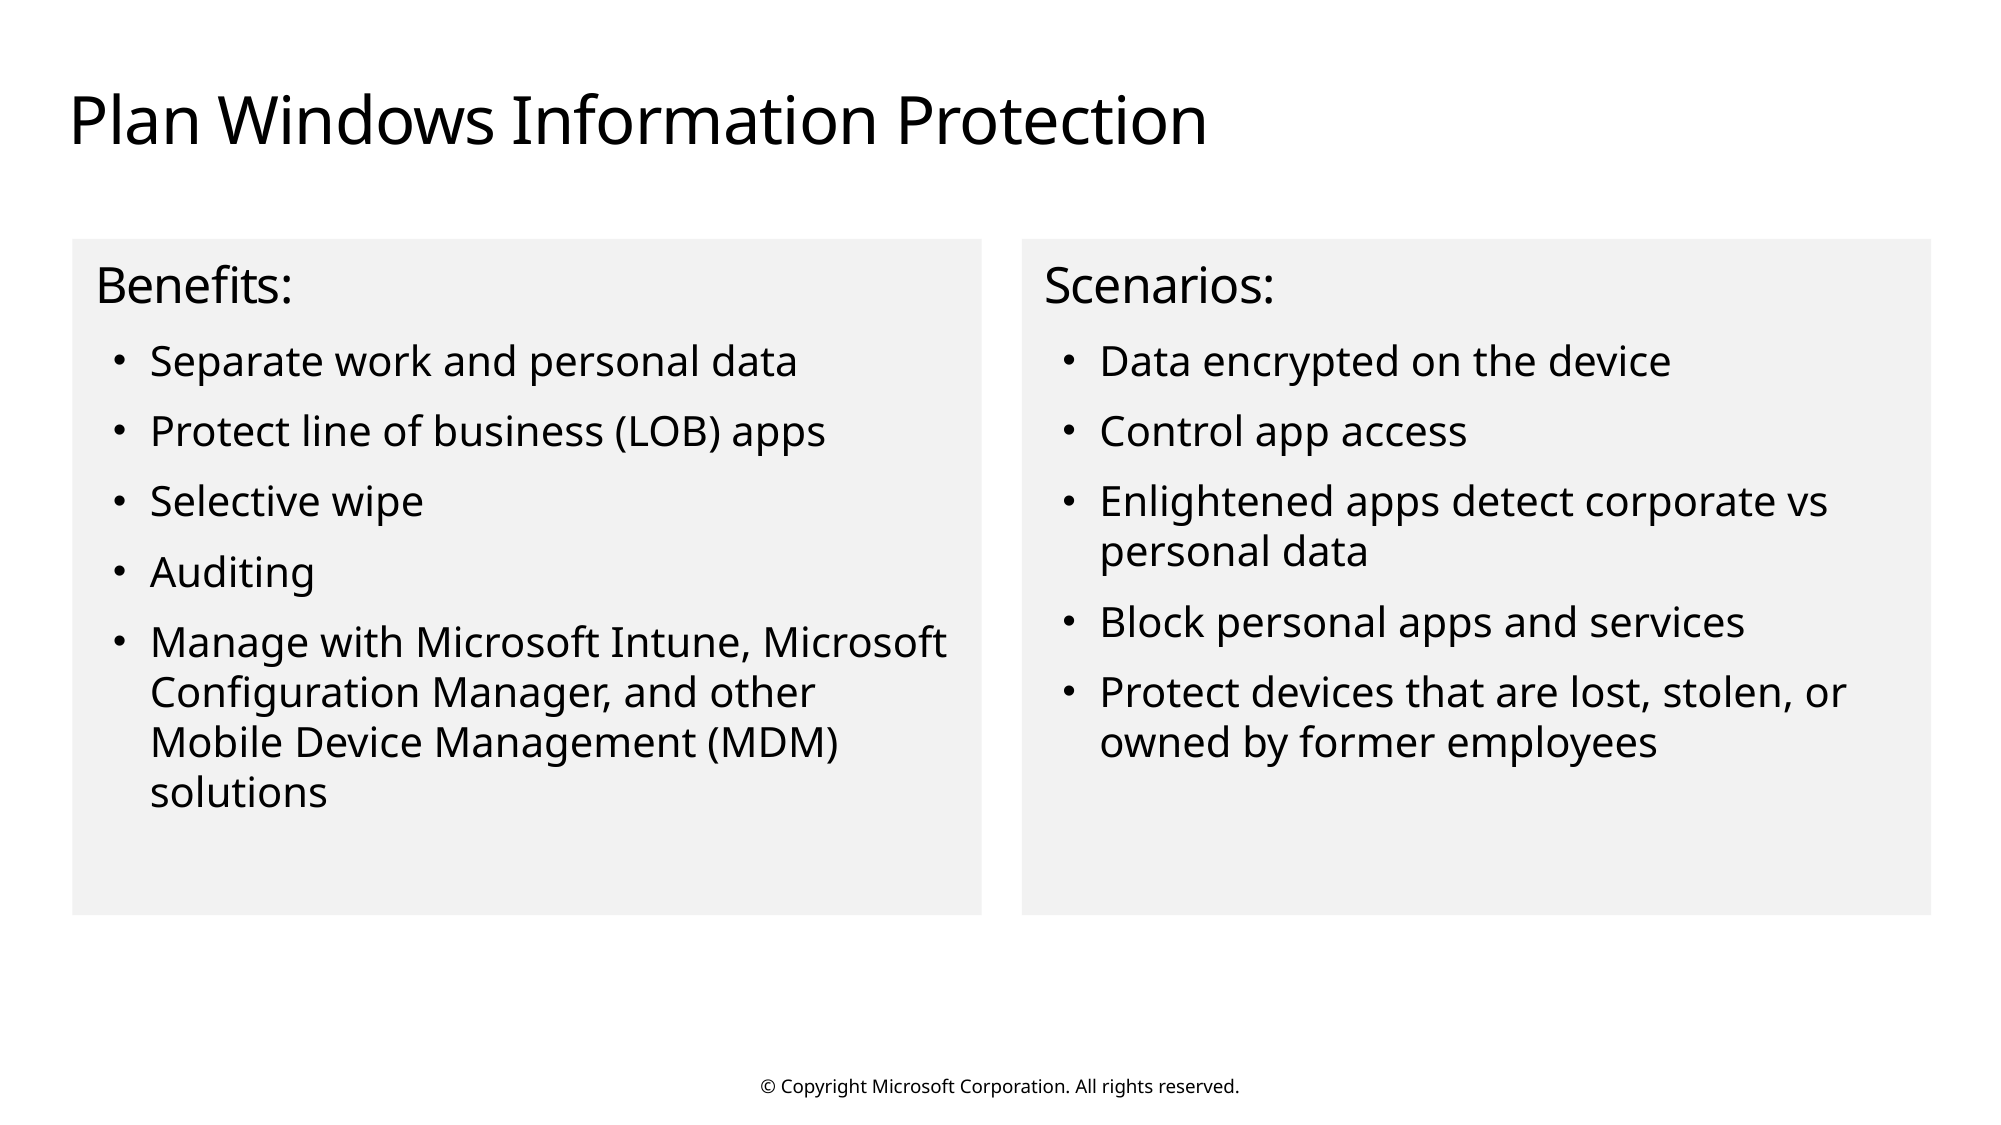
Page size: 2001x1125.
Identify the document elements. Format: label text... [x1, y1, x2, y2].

list Scenarios: Data encrypted on the device Control app access Enlightened apps detect corporate vs personal data Block personal apps and services Protect devices that are lost, stolen, or owned by former employees [1021, 238, 1932, 916]
list Benefits: Separate work and personal data Protect line of business (LOB) apps Selective wipe Auditing Manage with Microsoft Intune, Microsoft Configuration Manager, and other Mobile Device Management (MDM) solutions [72, 238, 982, 916]
title Plan Windows Information Protection [68, 72, 1930, 184]
